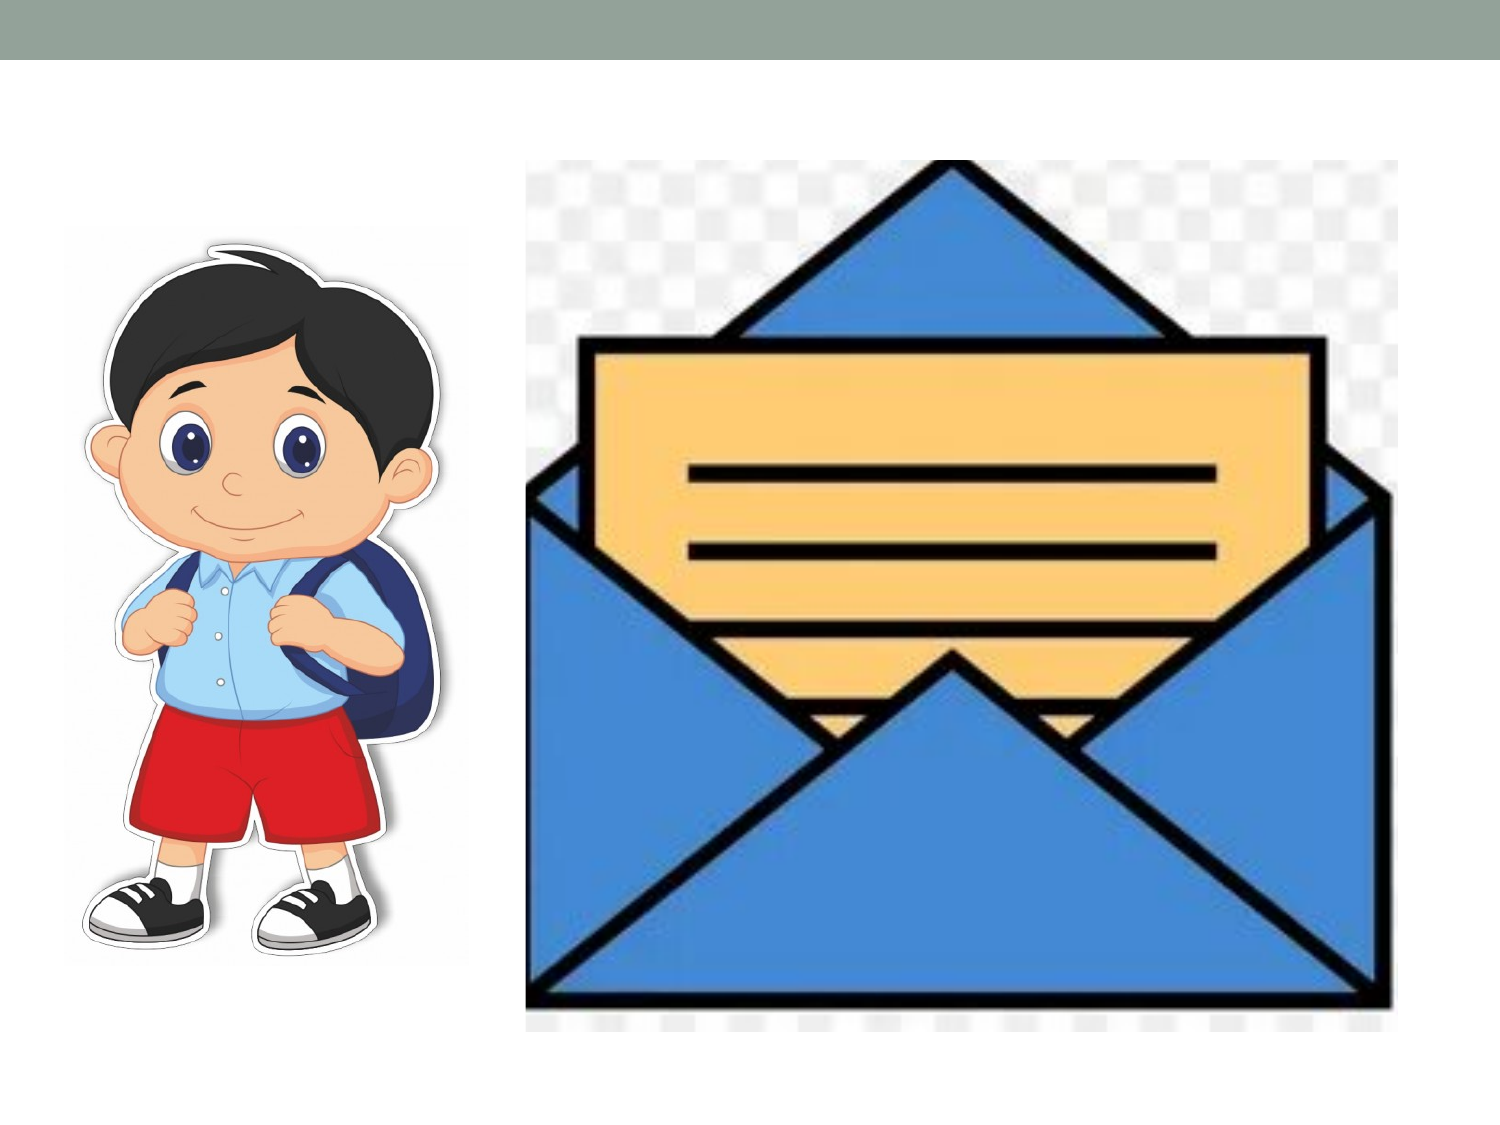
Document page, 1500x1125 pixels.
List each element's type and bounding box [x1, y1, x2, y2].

picture [64, 225, 470, 967]
picture [525, 160, 1399, 1032]
